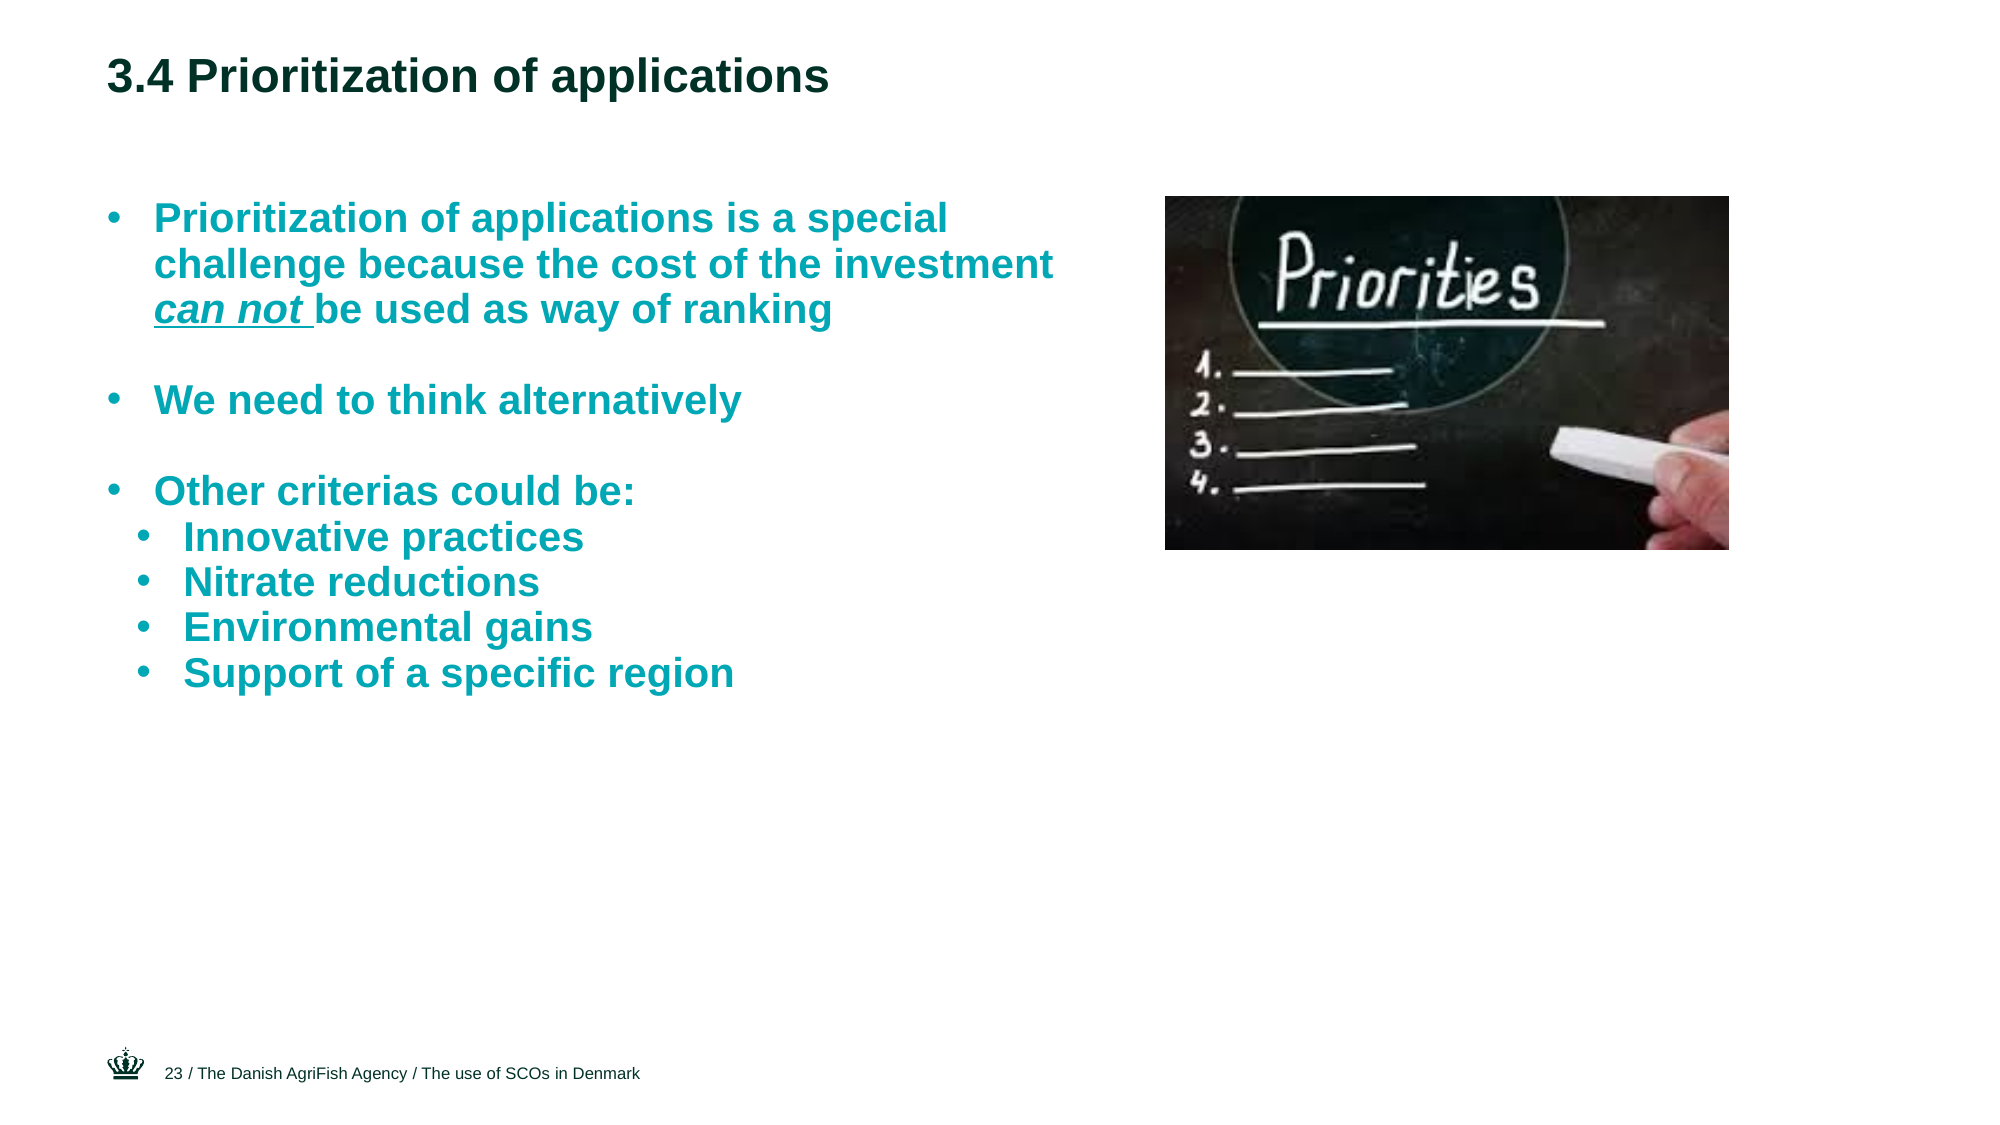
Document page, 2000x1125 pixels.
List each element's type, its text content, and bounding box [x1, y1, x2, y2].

footer / The Danish AgriFish Agency / The use of SCOs in Denmark [188, 1049, 1116, 1083]
picture [1164, 195, 1729, 550]
title 3.4 Prioritization of applications [106, 51, 1893, 128]
list Prioritization of applications is a special challenge because the cost of the investment can not be used as way of ranking We need to think alternatively Other criterias could be: Innovative practices Nitrate reductions Environmental gains Support of a specific region [106, 196, 1071, 998]
slide_number 23 [134, 1049, 184, 1083]
